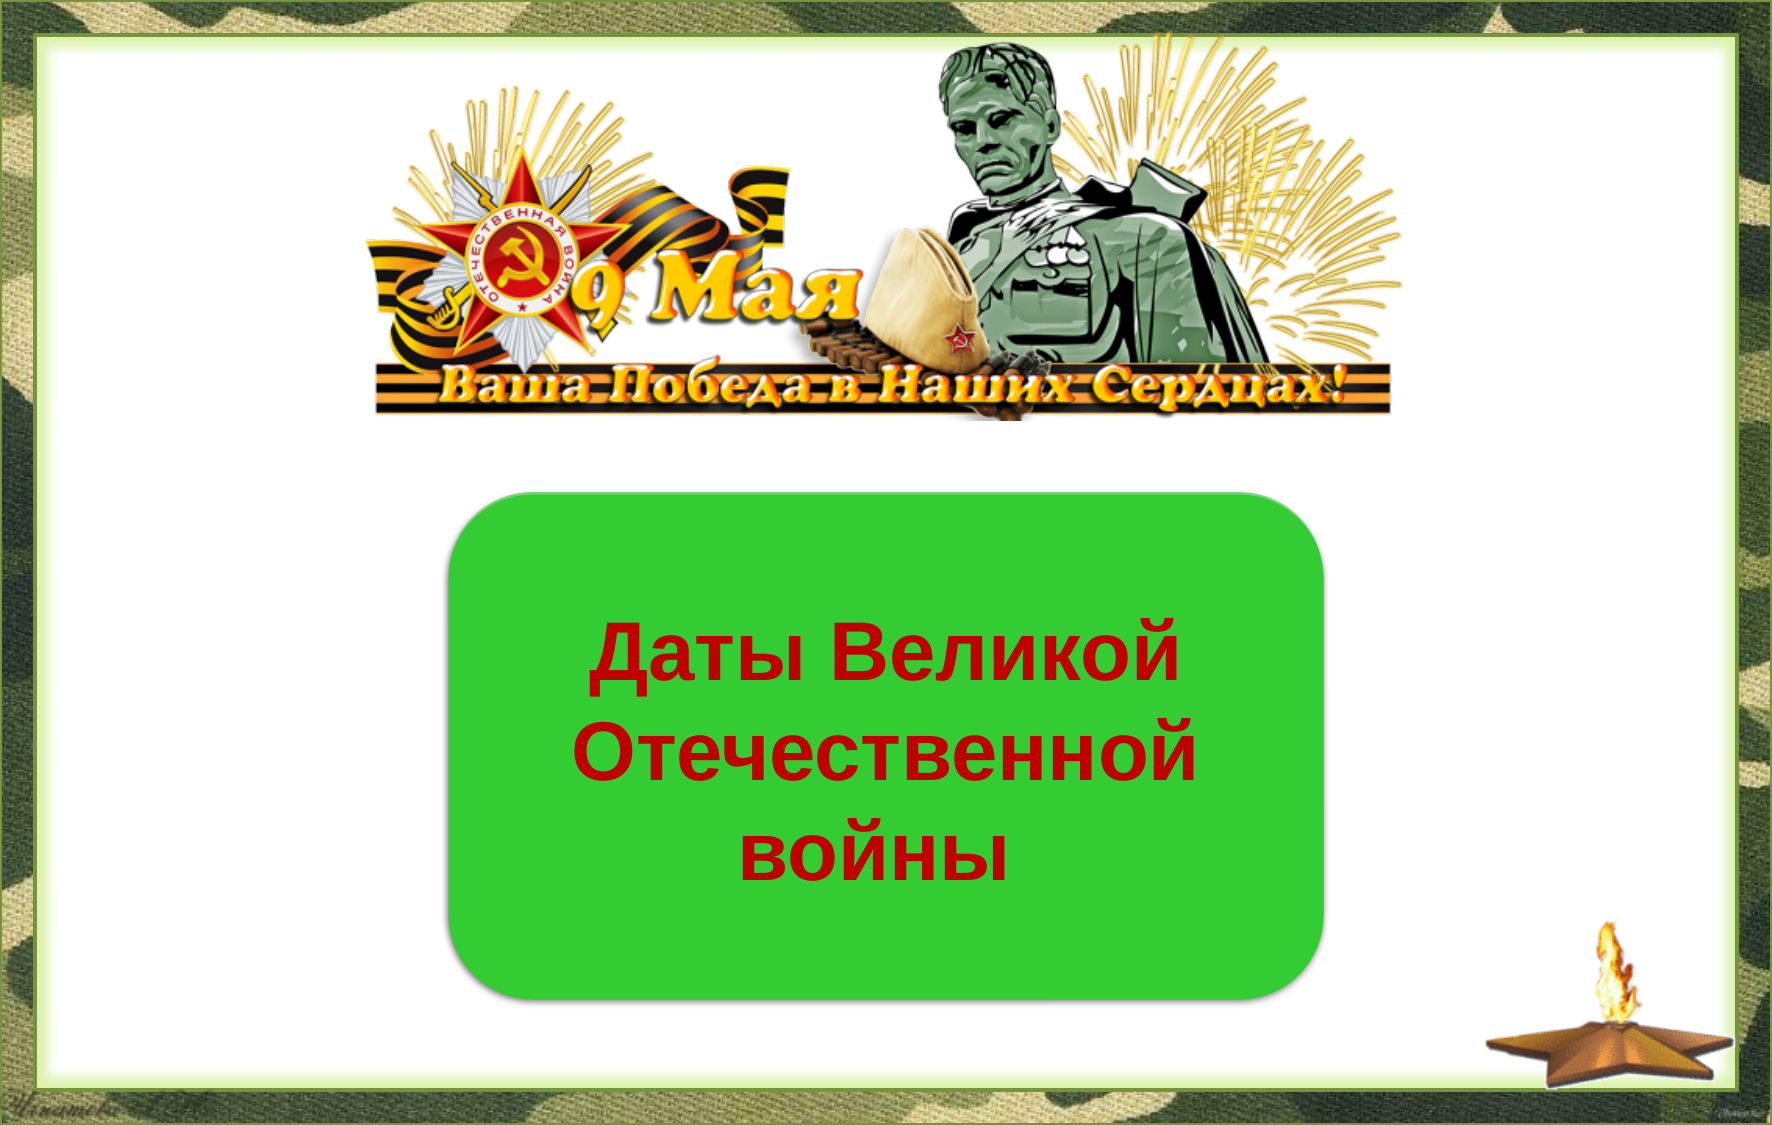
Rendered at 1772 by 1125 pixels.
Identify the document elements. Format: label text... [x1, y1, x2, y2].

text_box Даты Великой Отечественной войны [456, 494, 1320, 553]
picture [932, 606, 1336, 883]
picture [2, 2, 1770, 1123]
text_box [446, 501, 1326, 1011]
